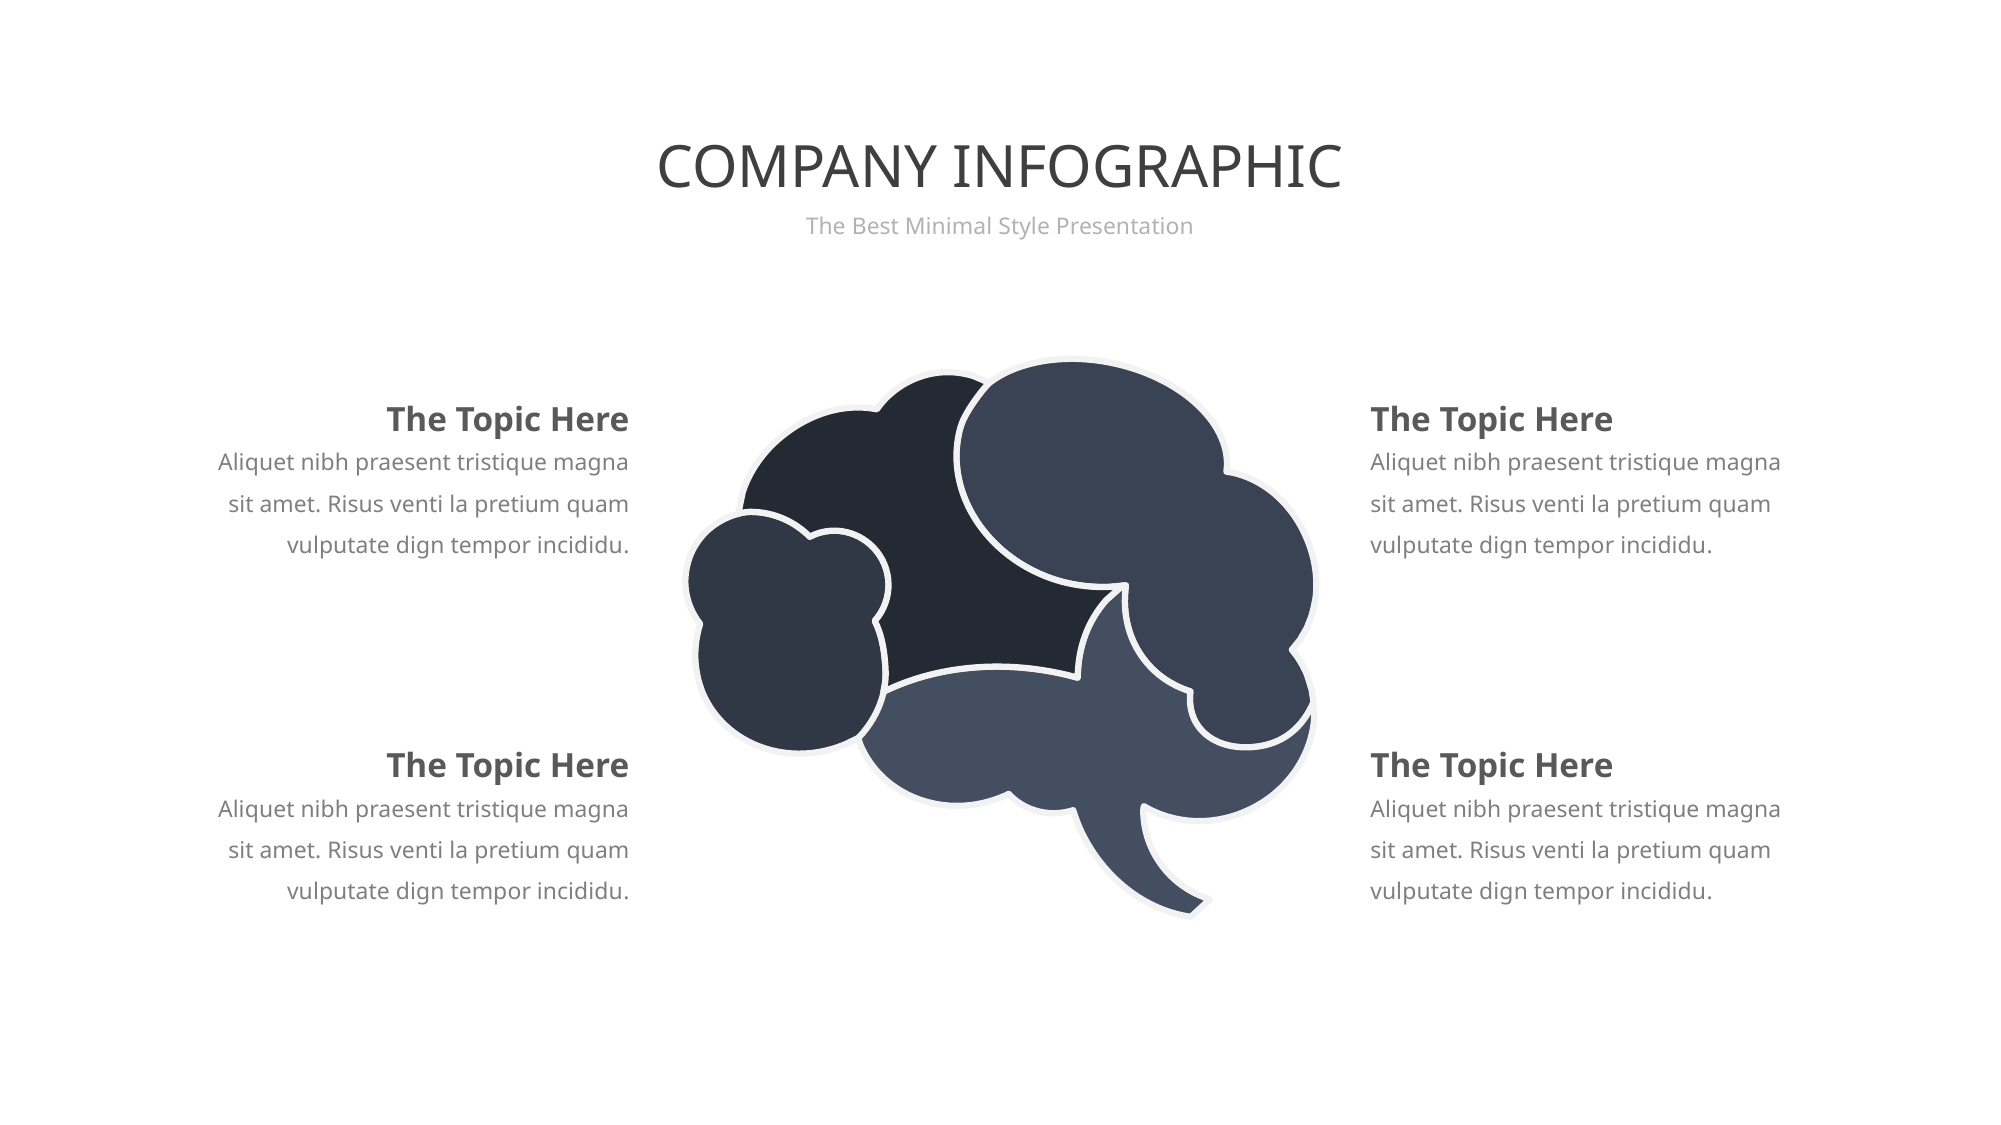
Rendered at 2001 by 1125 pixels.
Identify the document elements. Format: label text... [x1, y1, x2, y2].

text_box The Topic Here [273, 717, 645, 792]
text_box [858, 585, 1315, 917]
text_box Aliquet nibh praesent tristique magna sit amet. Risus venti la pretium quam vulputate dign tempor incididu. [1355, 426, 1812, 566]
text_box Aliquet nibh praesent tristique magna sit amet. Risus venti la pretium quam vulputate dign tempor incididu. [188, 773, 645, 912]
text_box [738, 372, 1123, 692]
text_box The Topic Here [1355, 717, 1727, 792]
text_box [685, 512, 888, 754]
text_box The Best Minimal Style Presentation [790, 204, 1210, 247]
text_box [957, 358, 1317, 747]
text_box The Topic Here [1355, 371, 1727, 446]
text_box COMPANY INFOGRAPHIC [521, 121, 1479, 207]
text_box The Topic Here [273, 371, 645, 446]
text_box Aliquet nibh praesent tristique magna sit amet. Risus venti la pretium quam vulputate dign tempor incididu. [1355, 773, 1812, 912]
text_box Aliquet nibh praesent tristique magna sit amet. Risus venti la pretium quam vulputate dign tempor incididu. [188, 426, 645, 566]
